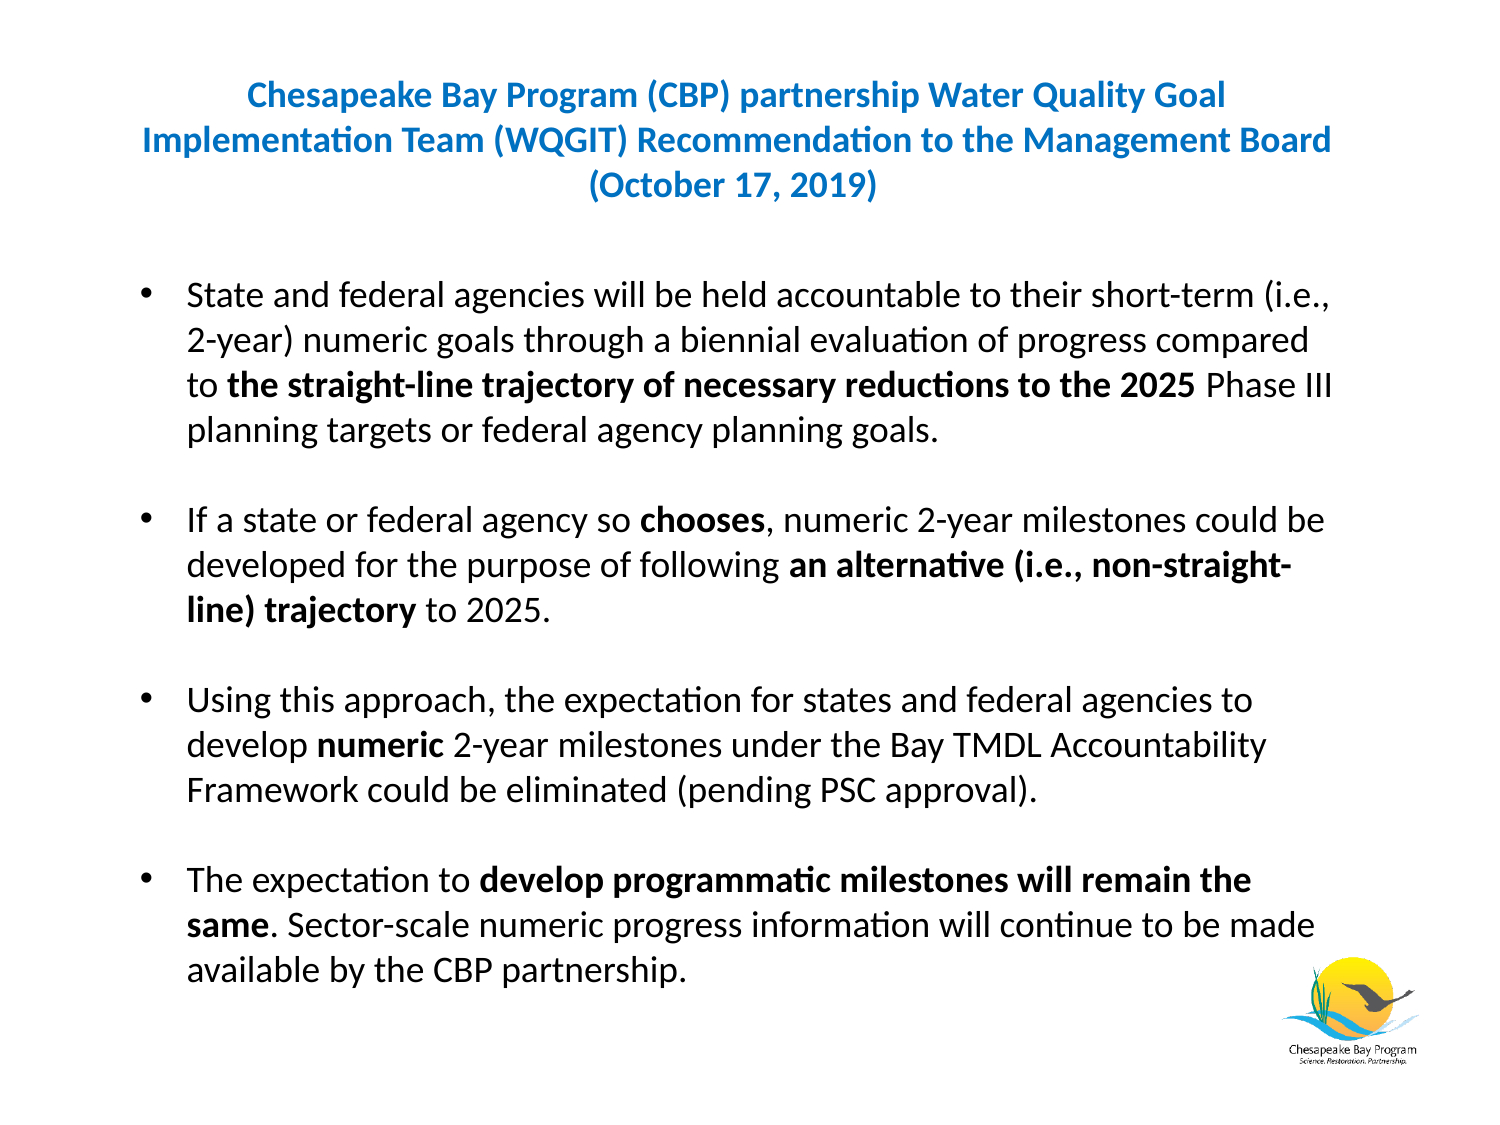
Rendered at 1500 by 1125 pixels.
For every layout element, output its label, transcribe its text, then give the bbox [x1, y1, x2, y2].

text_box Chesapeake Bay Program (CBP) partnership Water Quality Goal Implementation Team (WQGIT) Recommendation to the Management Board (October 17, 2019) [125, 62, 1350, 213]
picture [1281, 956, 1419, 1065]
text_box State and federal agencies will be held accountable to their short-term (i.e., 2-year) numeric goals through a biennial evaluation of progress compared to the straight-line trajectory of necessary reductions to the 2025 Phase III planning targets or federal agency planning goals. If a state or federal agency so chooses, numeric 2-year milestones could be developed for the purpose of following an alternative (i.e., non-straight-line) trajectory to 2025. Using this approach, the expectation for states and federal agencies to develop numeric 2-year milestones under the Bay TMDL Accountability Framework could be eliminated (pending PSC approval). The expectation to develop programmatic milestones will remain the same. Sector-scale numeric progress information will continue to be made available by the CBP partnership. [125, 262, 1350, 998]
